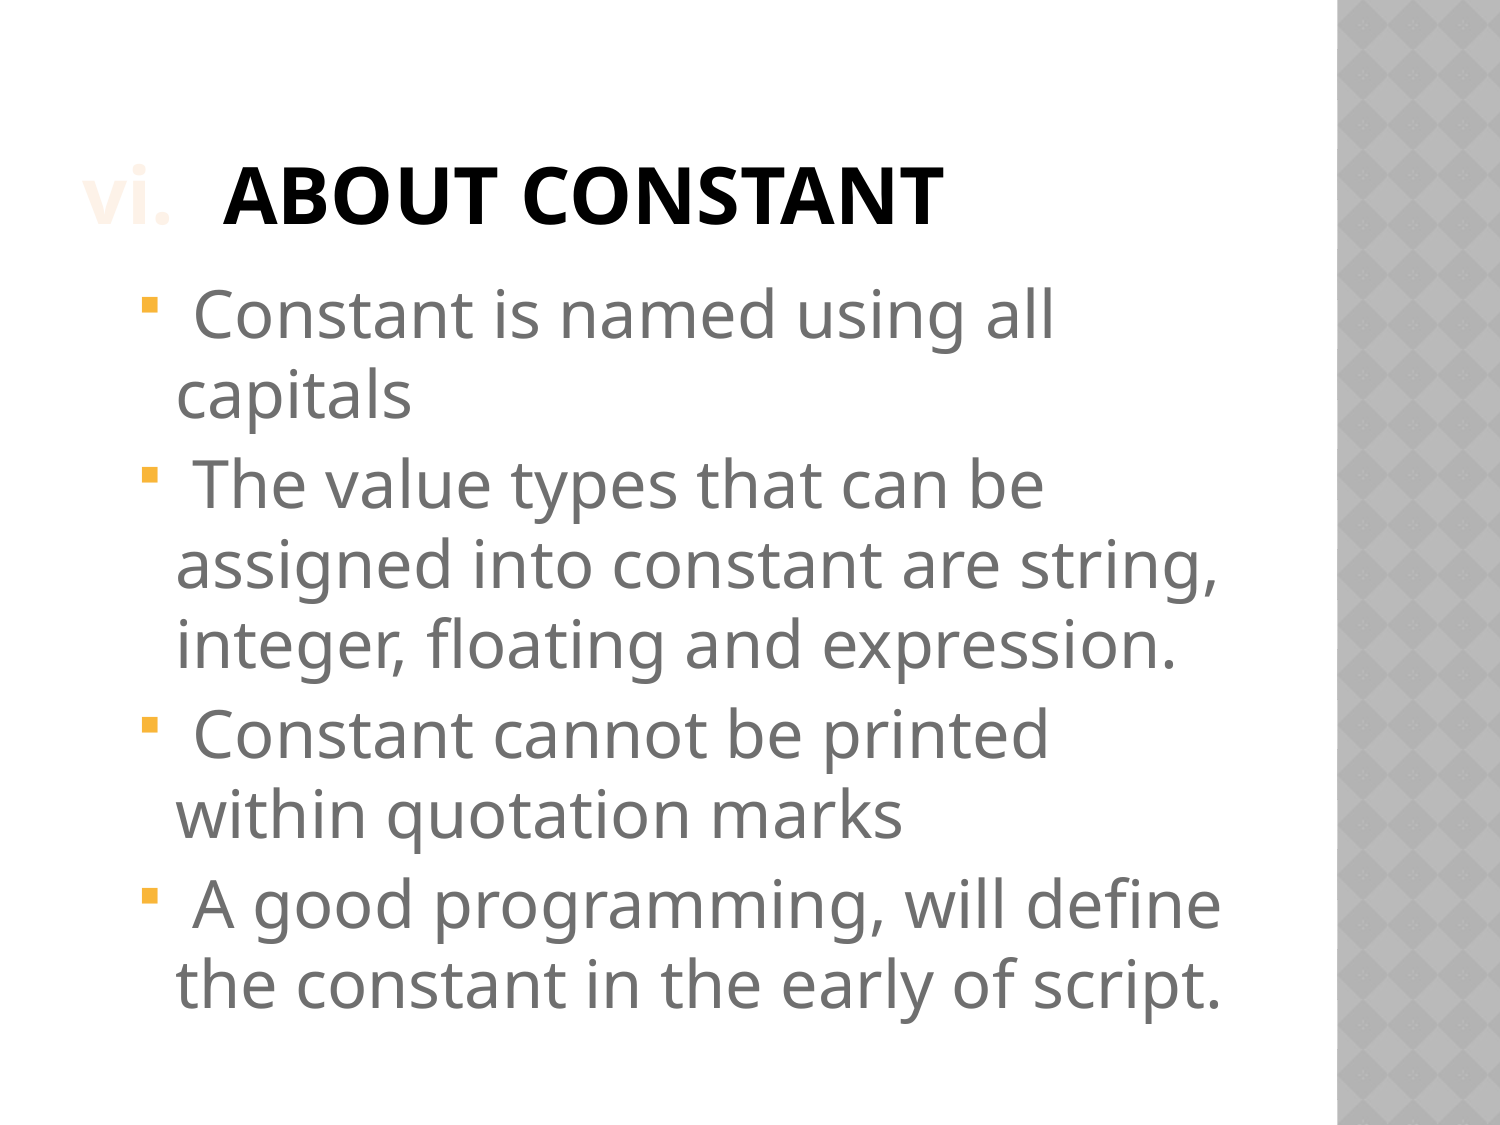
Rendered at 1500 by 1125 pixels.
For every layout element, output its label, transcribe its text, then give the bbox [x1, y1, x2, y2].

list Constant is named using all capitals The value types that can be assigned into constant are string, integer, floating and expression. Constant cannot be printed within quotation marks A good programming, will define the constant in the early of script. [75, 264, 1263, 1059]
title About Constant [75, 52, 1263, 240]
